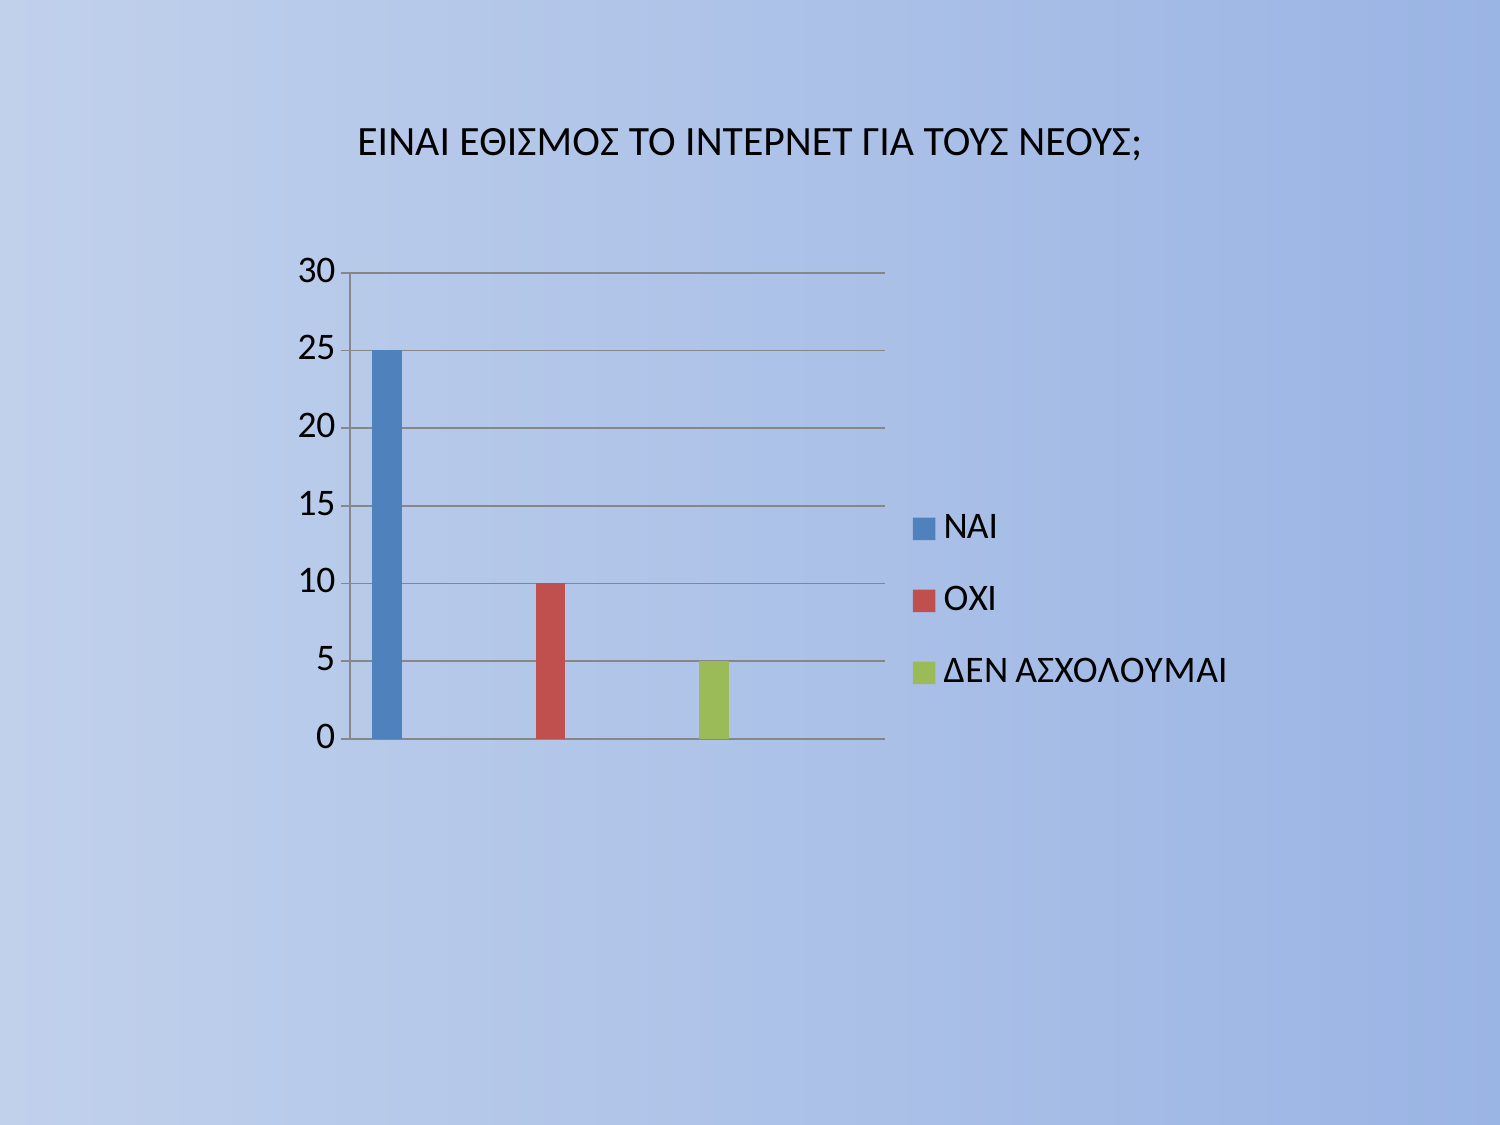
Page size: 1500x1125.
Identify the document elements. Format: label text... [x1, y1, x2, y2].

title ΕΙΝΑΙ ΕΘΙΣΜΟΣ ΤΟ ΙΝΤΕΡΝΕΤ ΓΙΑ ΤΟΥΣ ΝΕΟΥΣ; [75, 45, 1425, 233]
chart [249, 228, 1251, 897]
